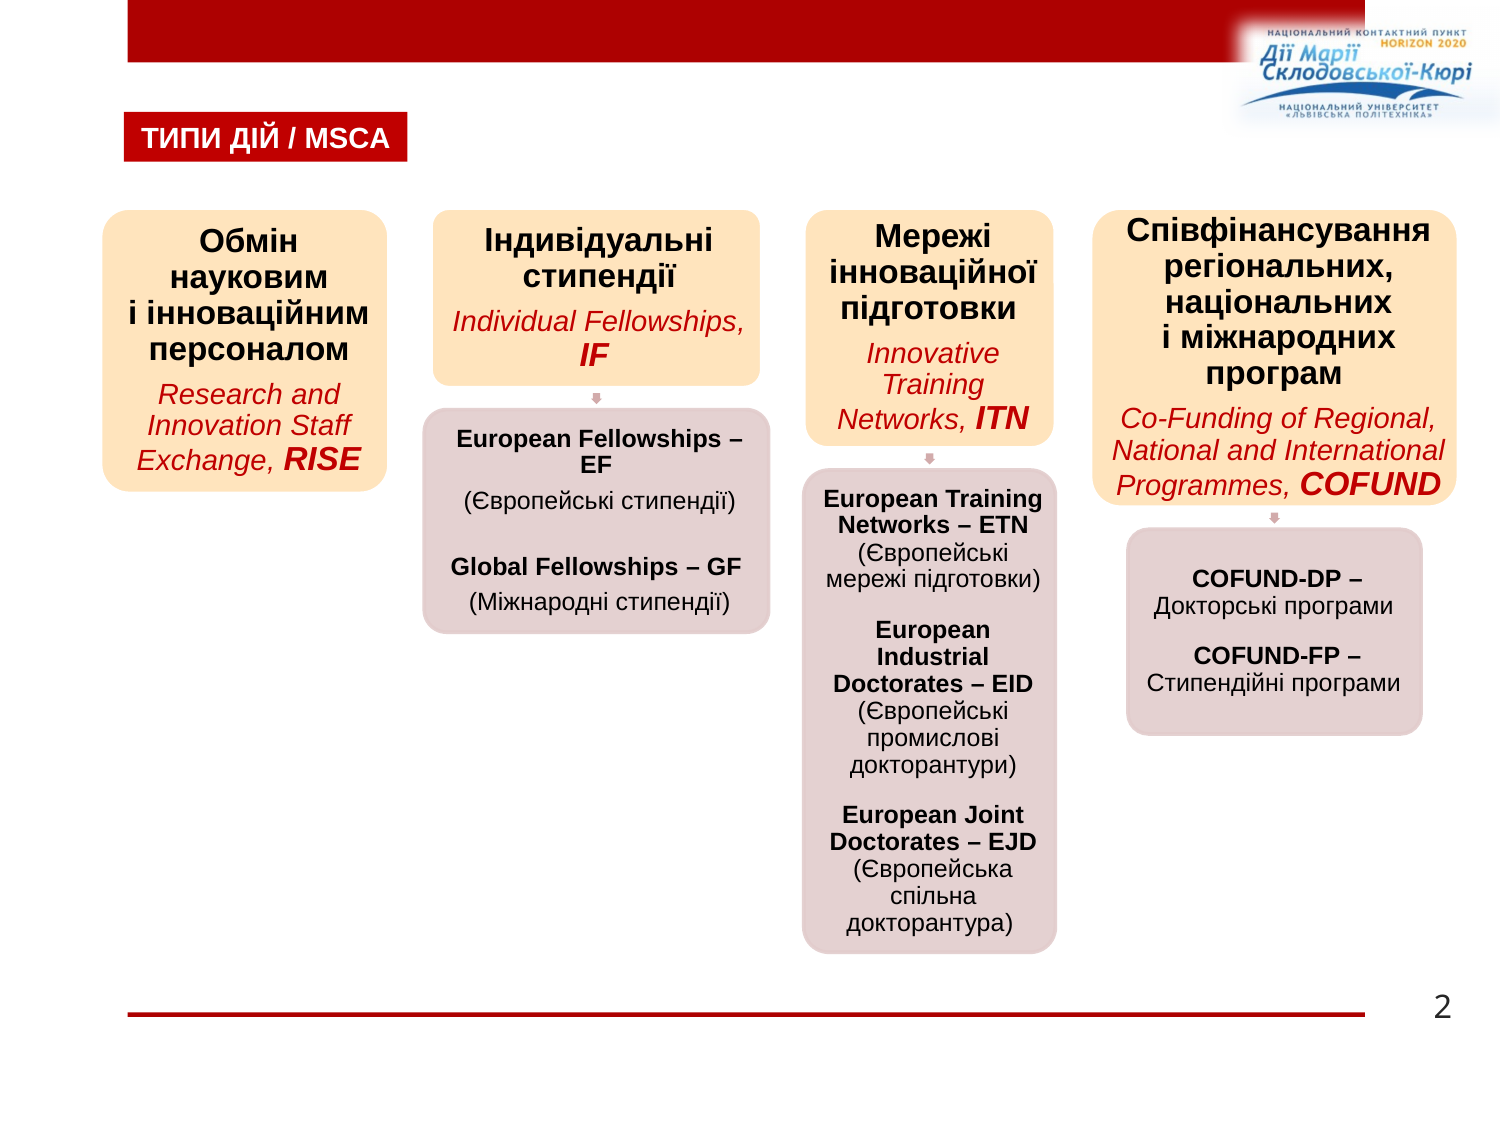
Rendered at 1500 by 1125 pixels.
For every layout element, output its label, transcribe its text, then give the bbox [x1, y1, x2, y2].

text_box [99, 183, 1460, 977]
text_box ТИПИ ДІЙ / MSCA [123, 111, 408, 162]
slide_number 2 [1342, 976, 1468, 1037]
picture [1220, 4, 1500, 138]
